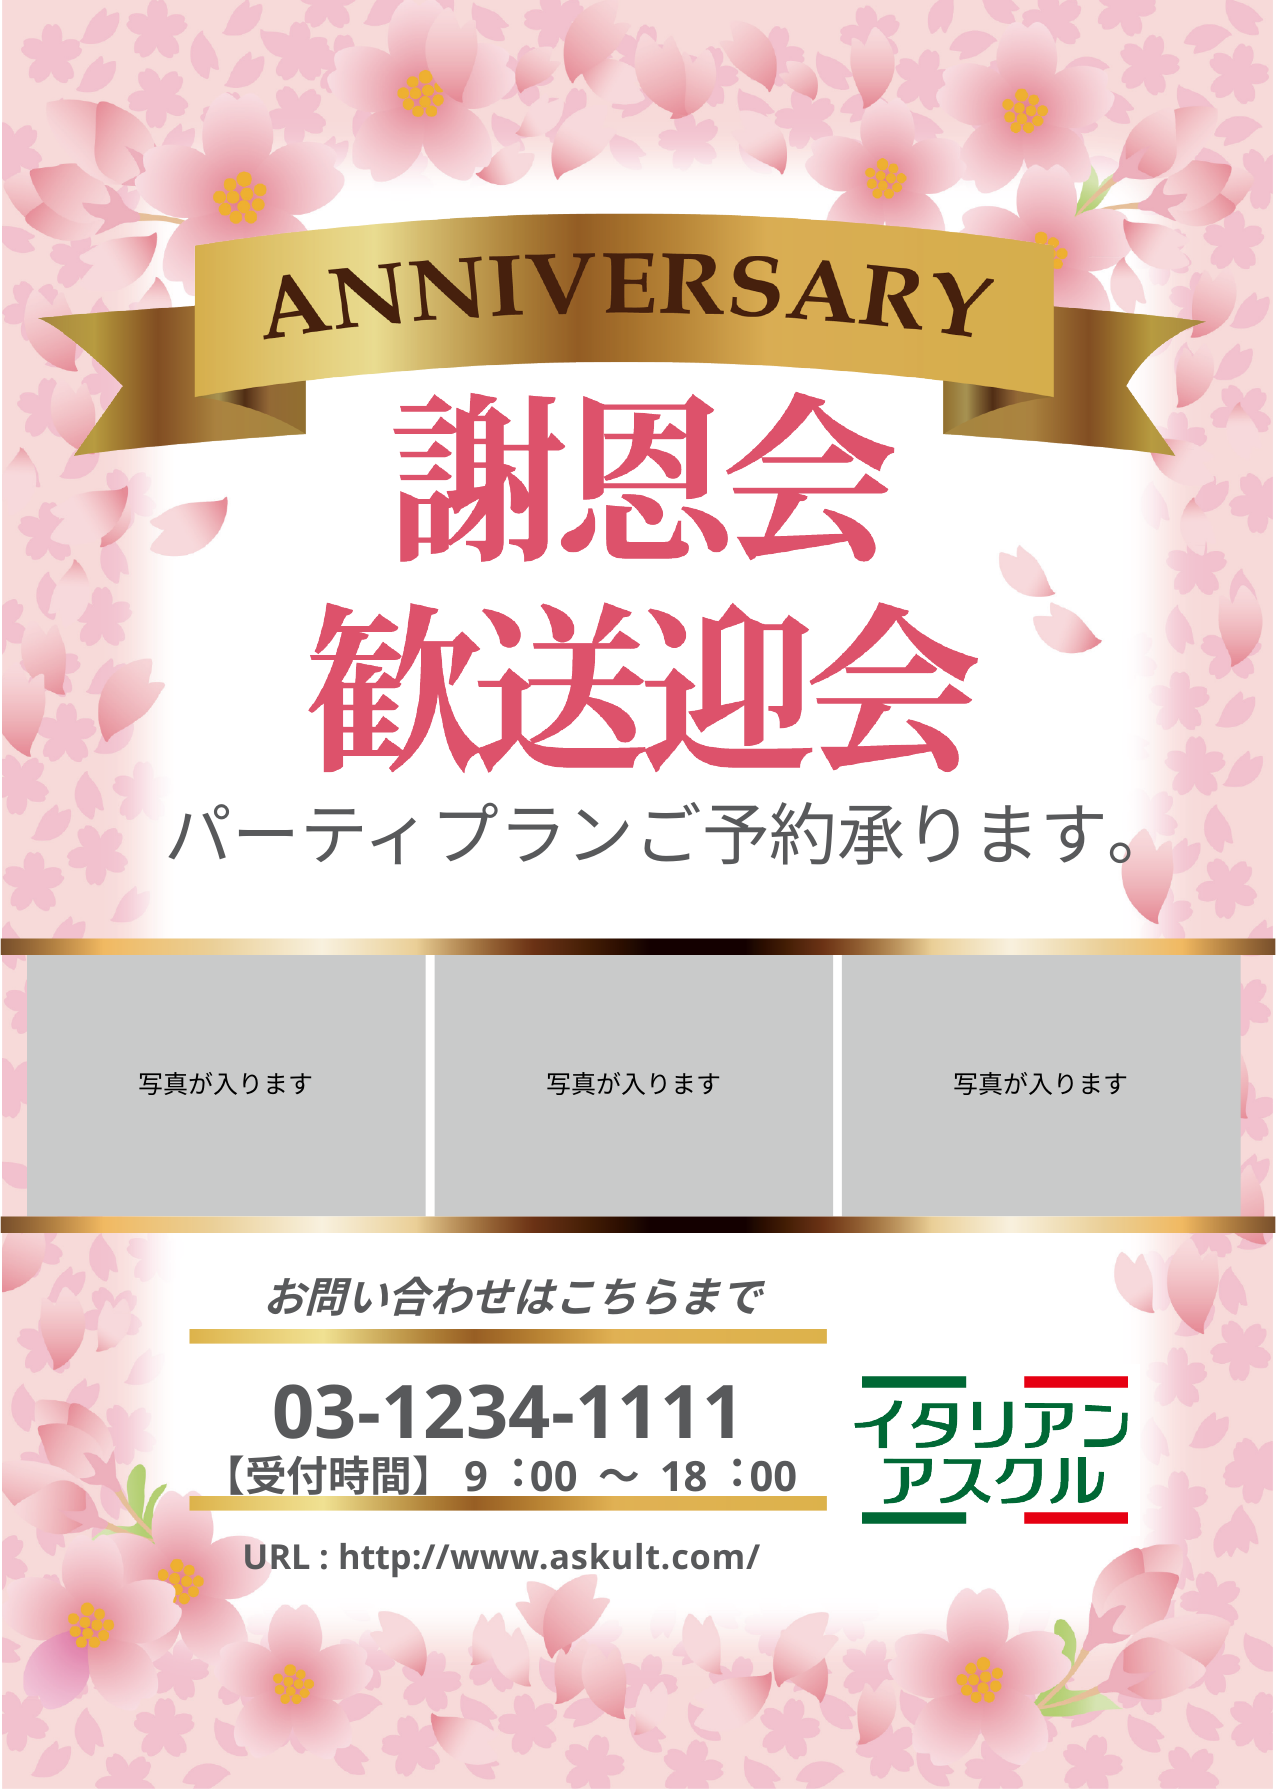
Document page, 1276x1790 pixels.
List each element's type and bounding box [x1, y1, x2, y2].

text_box [842, 1364, 1140, 1536]
picture [0, 0, 1276, 1789]
